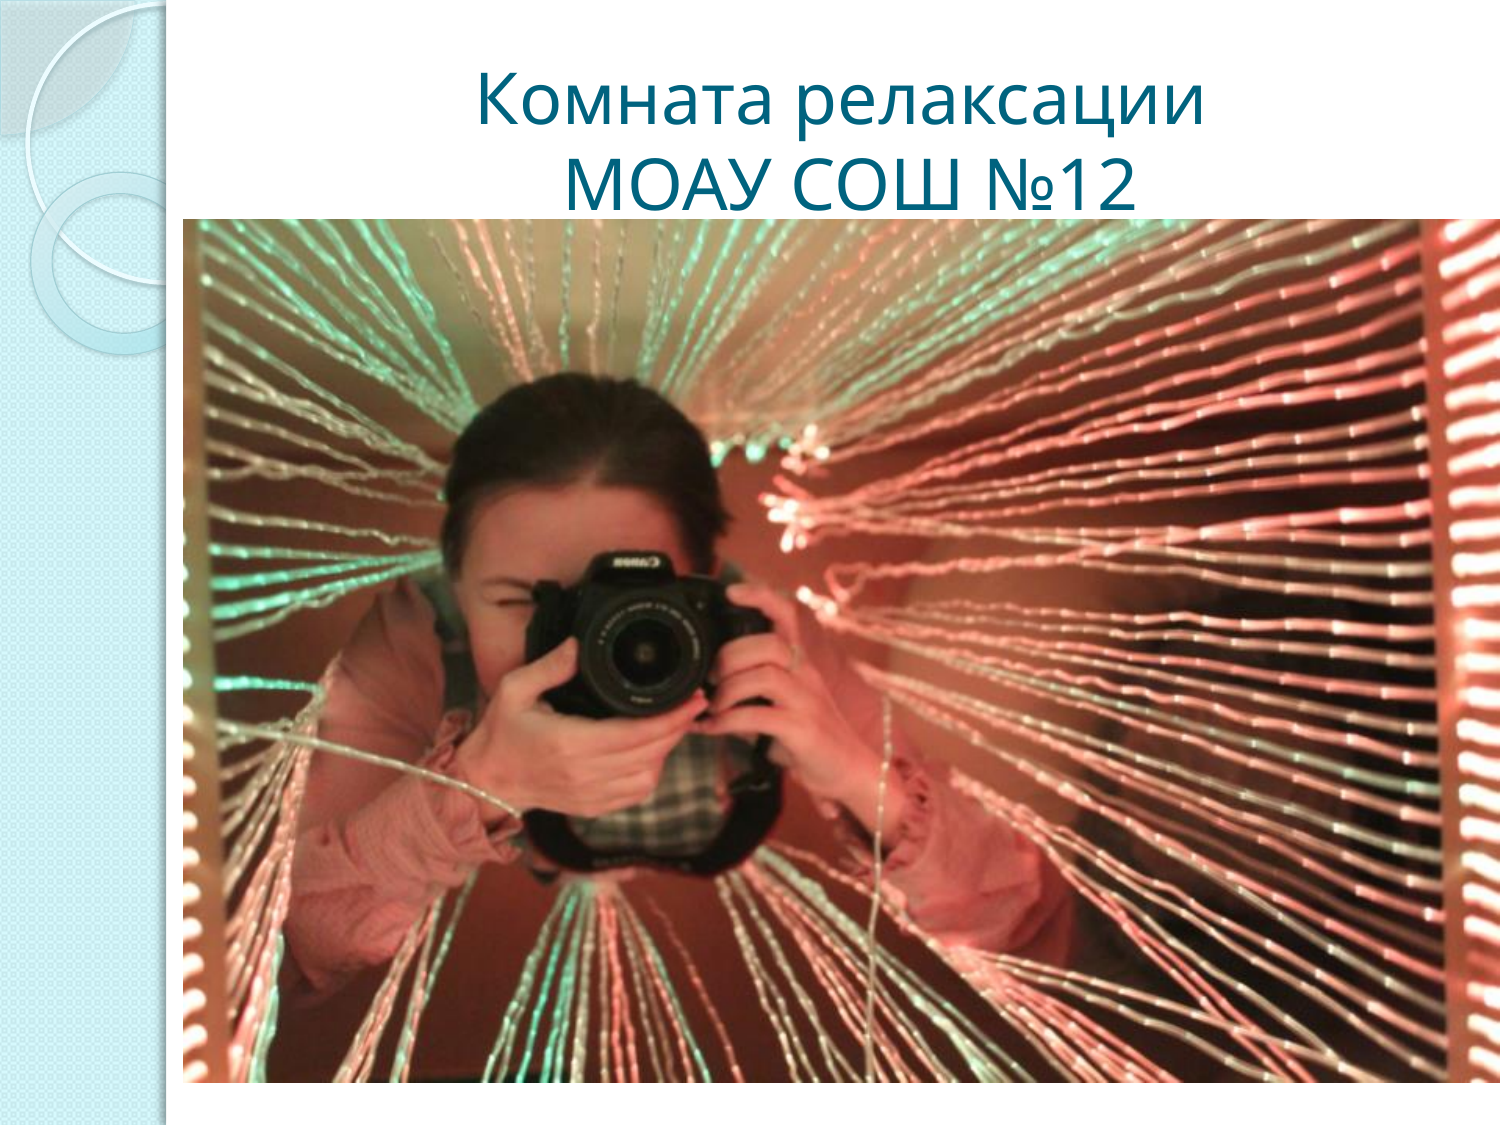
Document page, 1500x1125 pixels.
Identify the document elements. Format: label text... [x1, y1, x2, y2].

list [182, 219, 1500, 1083]
title Комната релаксации МОАУ СОШ №12 [235, 45, 1466, 216]
